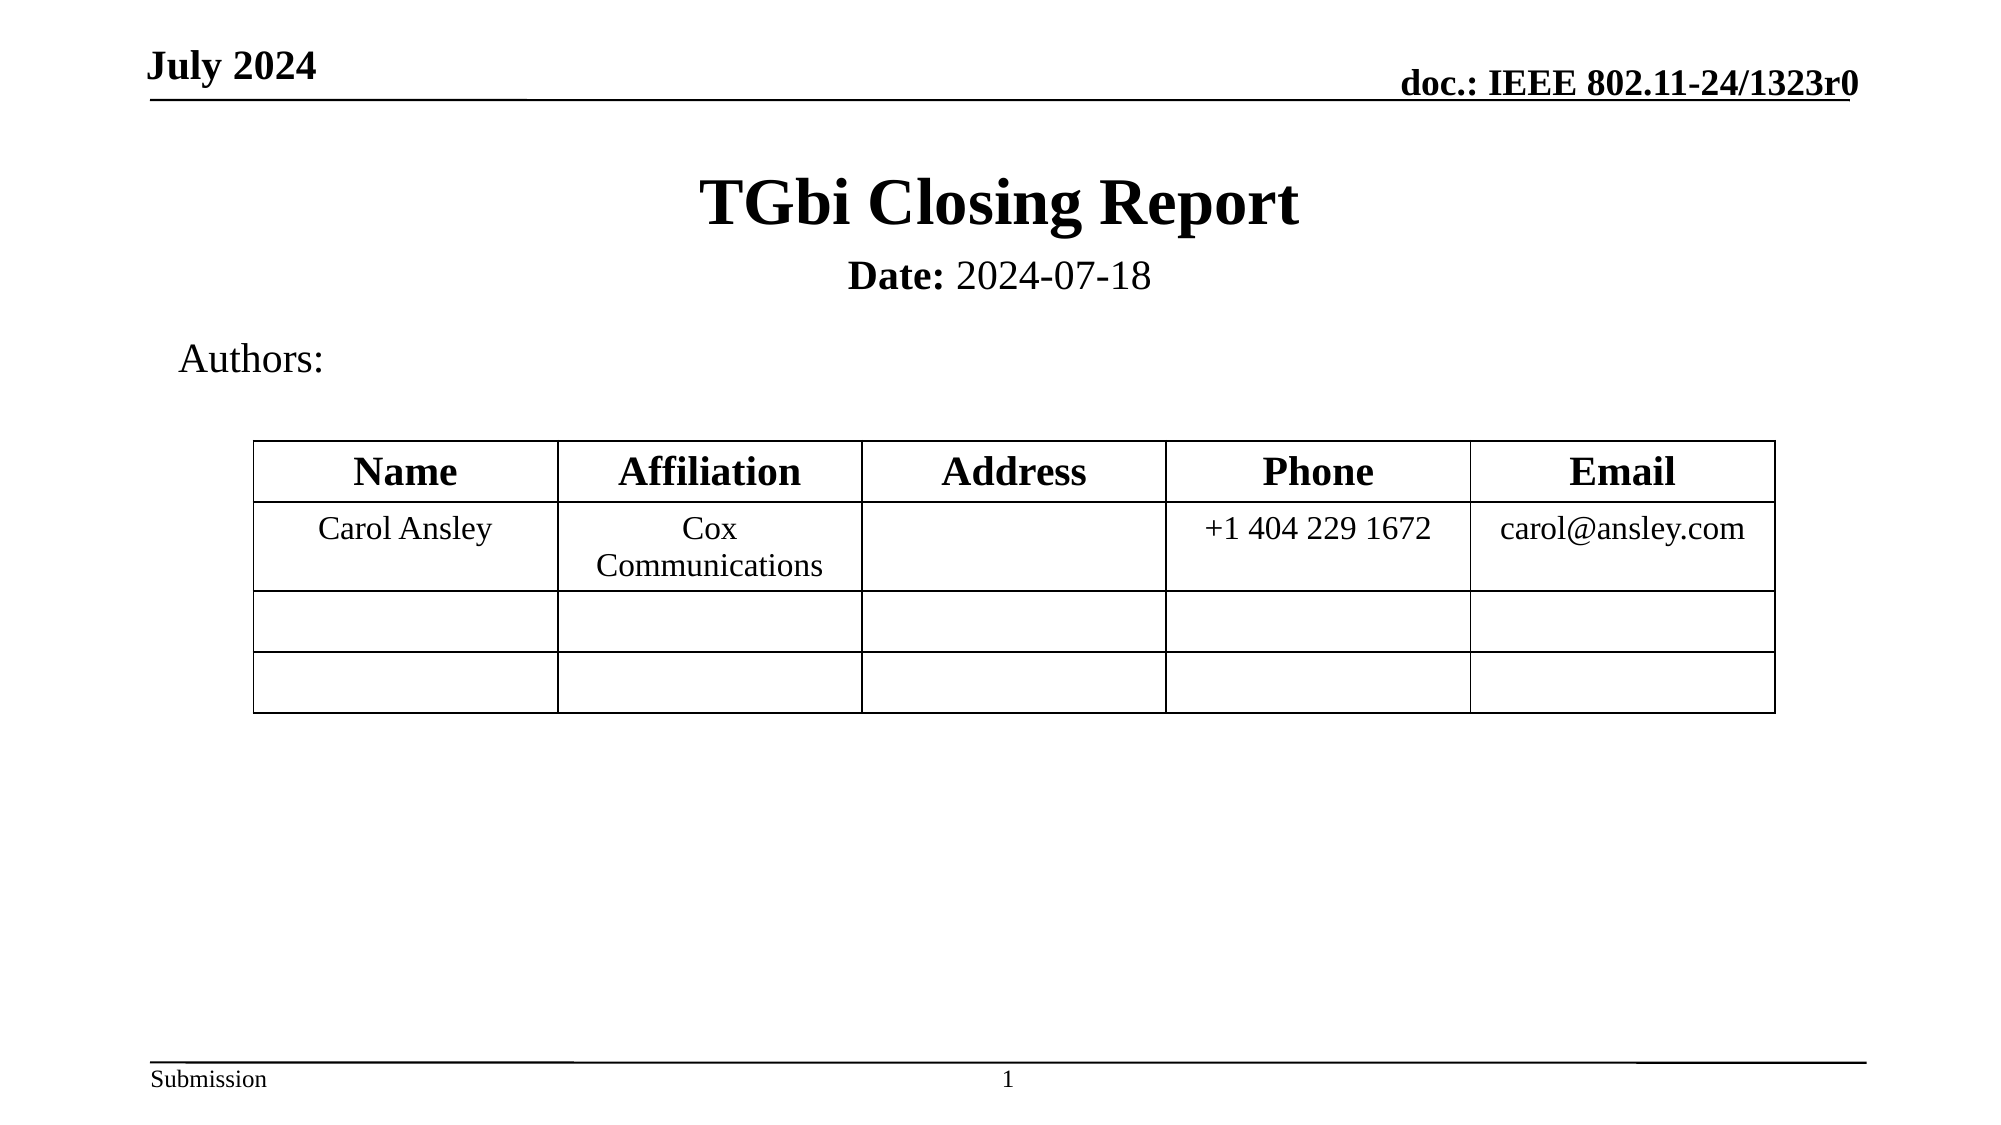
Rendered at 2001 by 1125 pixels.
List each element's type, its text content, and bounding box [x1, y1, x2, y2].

title TGbi Closing Report [149, 76, 1851, 319]
subtitle Date: 2024-07-18 [299, 239, 1701, 319]
text_box Authors: [162, 323, 401, 387]
table_header Affiliation [559, 442, 861, 501]
table_cell +1 404 229 1672 [1167, 503, 1470, 590]
table_cell [863, 653, 1165, 712]
table_header Phone [1167, 442, 1470, 501]
slide_number 1 [949, 1061, 1067, 1123]
table_cell [254, 592, 557, 651]
table_cell [559, 592, 861, 651]
table_header Email [1471, 442, 1774, 501]
table_cell Carol Ansley [254, 503, 557, 590]
table_cell [863, 503, 1165, 590]
table_cell [863, 592, 1165, 651]
table_cell [559, 653, 861, 712]
table_cell [1167, 592, 1470, 651]
table_cell carol@ansley.com [1471, 503, 1774, 590]
table_cell [1471, 653, 1774, 712]
table_cell [1167, 653, 1470, 712]
table_cell Cox Communications [559, 503, 861, 590]
table_header Address [863, 442, 1165, 501]
table_header Name [254, 442, 557, 501]
table_cell [1471, 592, 1774, 651]
table_cell [254, 653, 557, 712]
